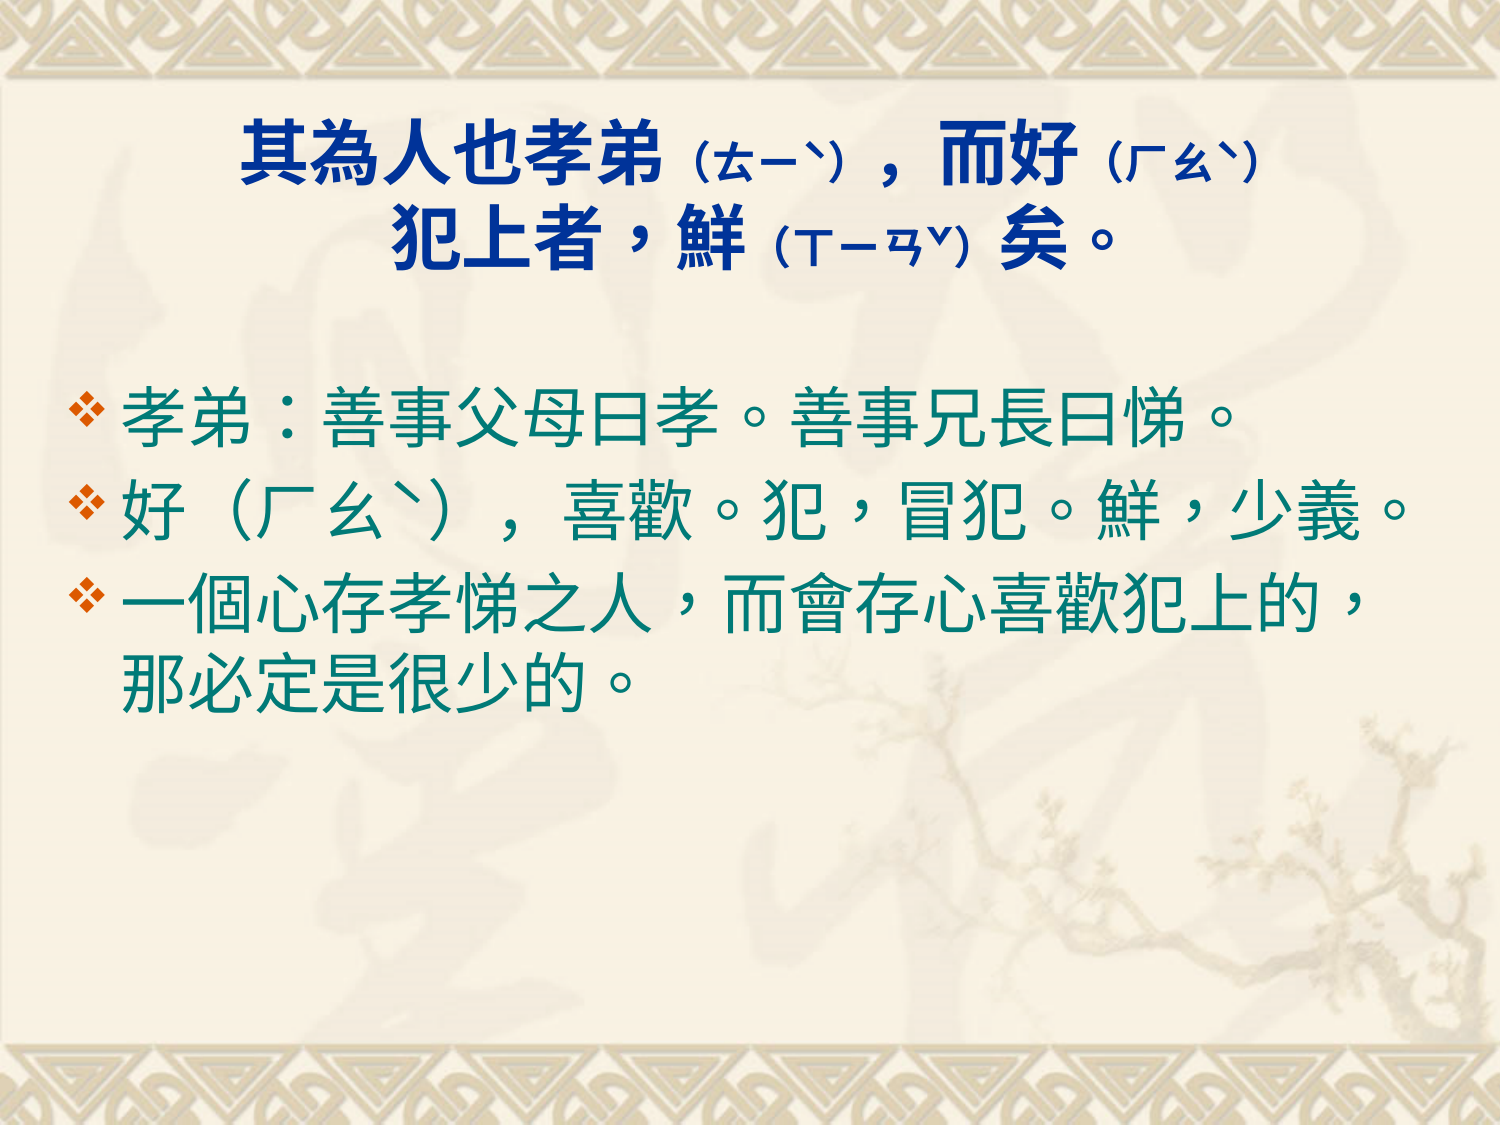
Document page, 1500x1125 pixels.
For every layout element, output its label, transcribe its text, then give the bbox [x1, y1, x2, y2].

picture [0, 0, 1500, 1125]
list 孝弟：善事父母曰孝。善事兄長曰悌。 好（ㄏㄠˋ），喜歡。犯，冒犯。鮮，少義。 一個心存孝悌之人，而會存心喜歡犯上的，那必定是很少的。 [49, 368, 1451, 1056]
title 其為人也孝弟（ㄊㄧˋ），而好（ㄏㄠˋ） 犯上者，鮮（ㄒㄧㄢˇ）矣。 [49, 99, 1476, 288]
